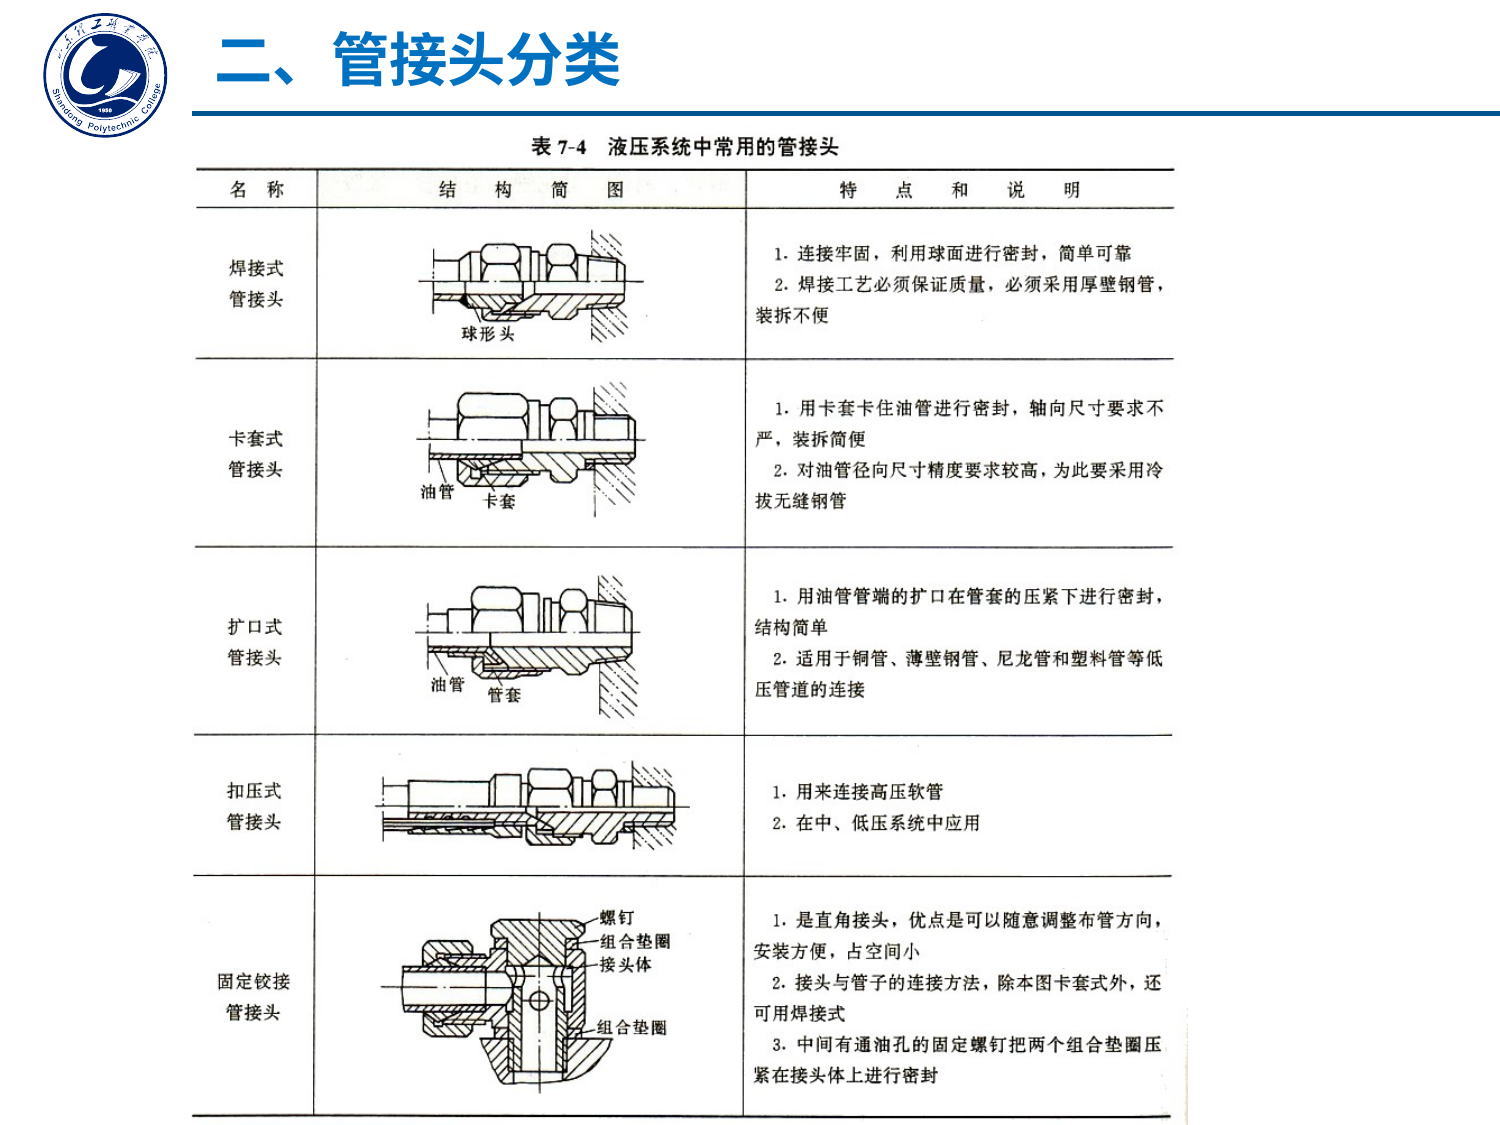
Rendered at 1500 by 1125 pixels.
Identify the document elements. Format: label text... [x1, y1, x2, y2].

picture [43, 7, 174, 138]
text_box 二、管接头分类 [199, 16, 1477, 102]
picture [182, 125, 1188, 1125]
